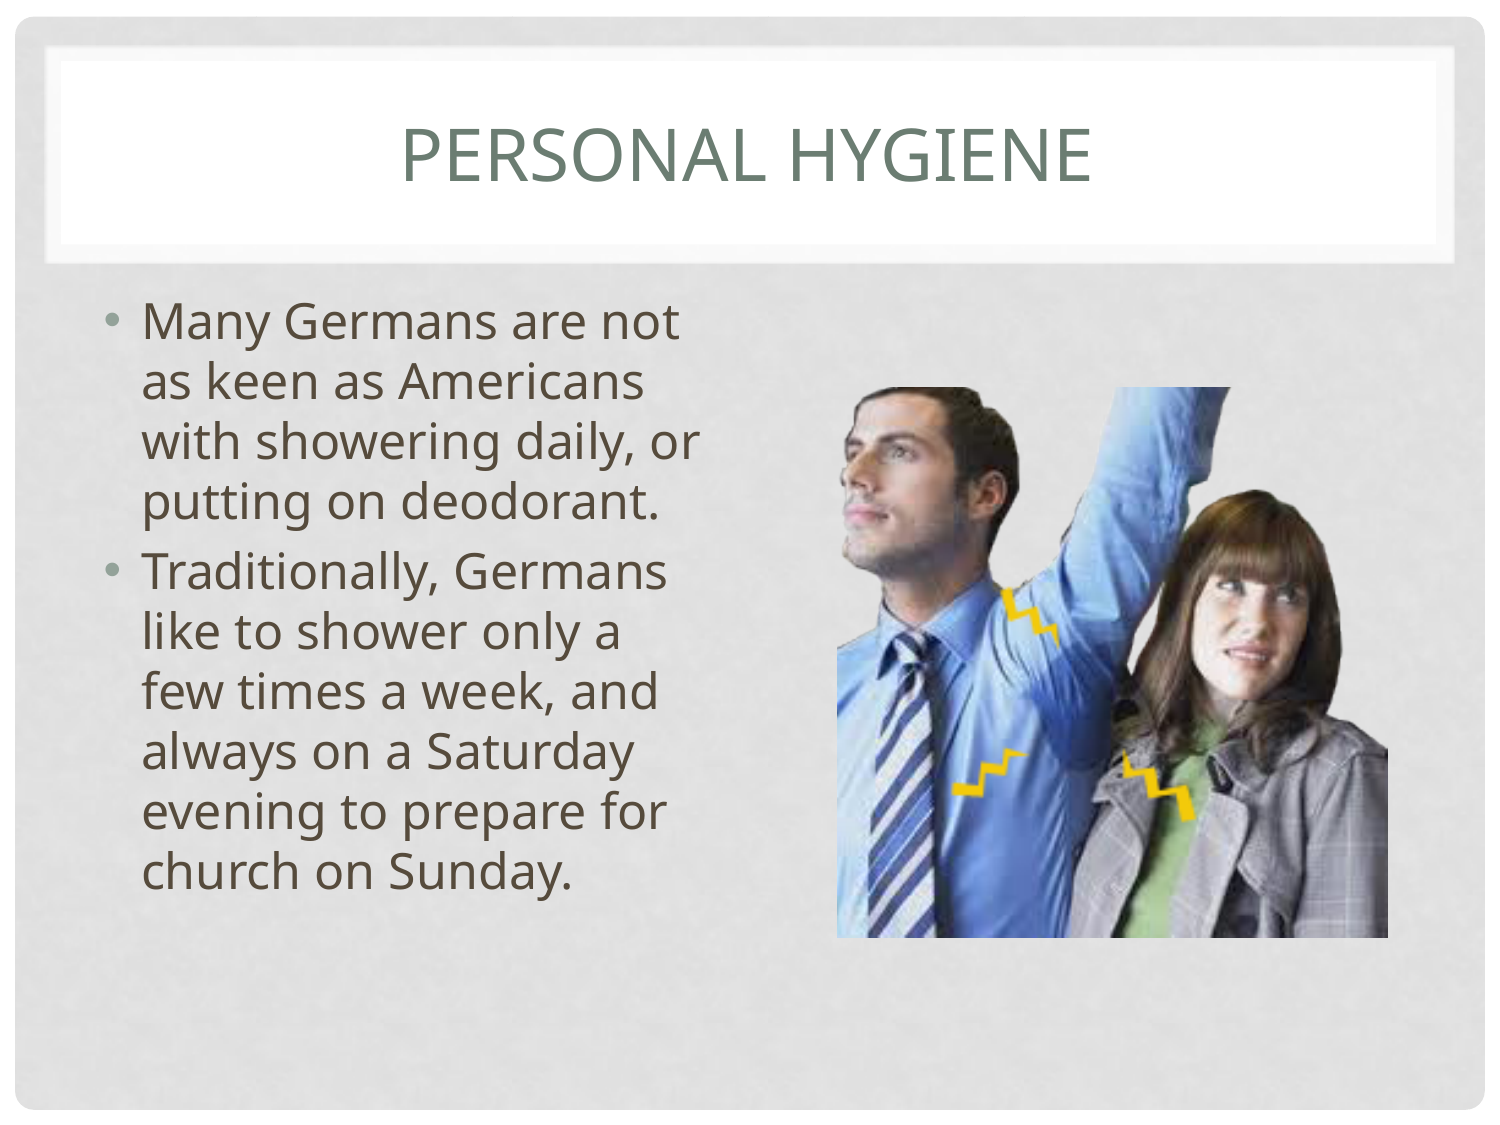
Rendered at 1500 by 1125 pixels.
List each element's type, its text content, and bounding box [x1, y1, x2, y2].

title Personal Hygiene [69, 66, 1425, 238]
list Many Germans are not as keen as Americans with showering daily, or putting on deodorant. Traditionally, Germans like to shower only a few times a week, and always on a Saturday evening to prepare for church on Sunday. [69, 281, 733, 1006]
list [837, 387, 1388, 938]
